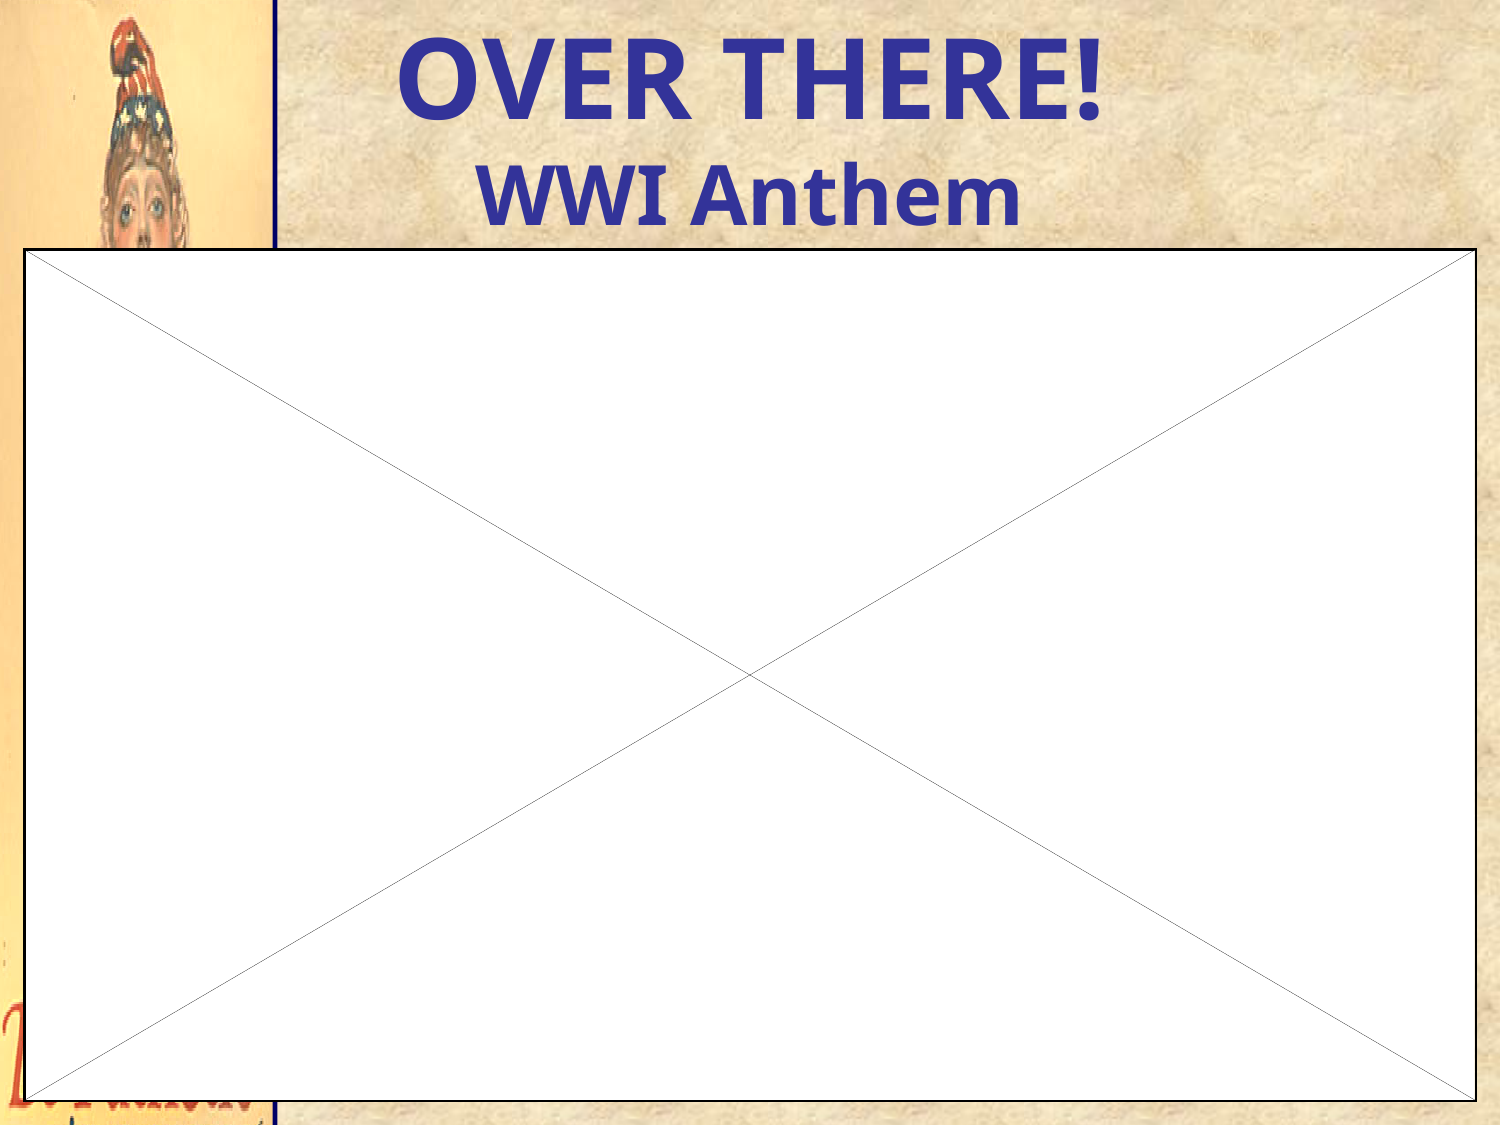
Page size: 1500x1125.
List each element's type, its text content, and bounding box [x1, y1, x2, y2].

title OVER THERE! WWI Anthem [75, 0, 1425, 233]
picture [278, 0, 1500, 1125]
picture [0, 0, 272, 1125]
